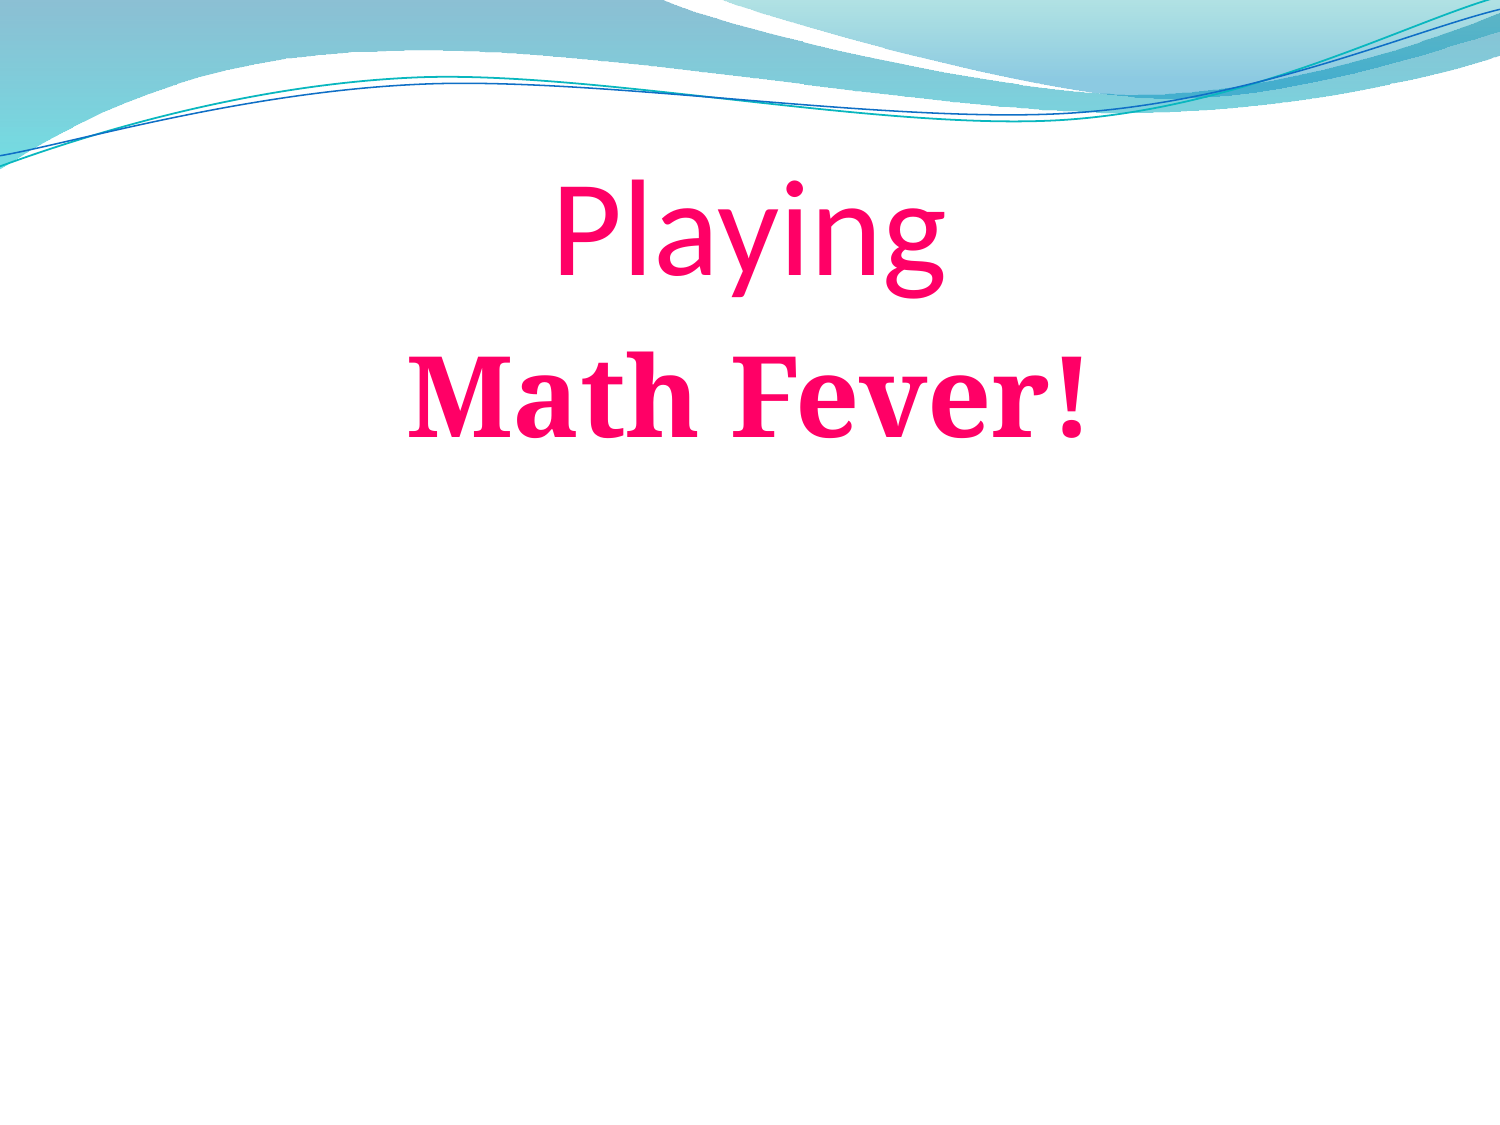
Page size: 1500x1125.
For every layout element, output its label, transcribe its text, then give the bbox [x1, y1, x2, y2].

title Playing [75, 115, 1425, 303]
list Math Fever! [75, 317, 1425, 970]
